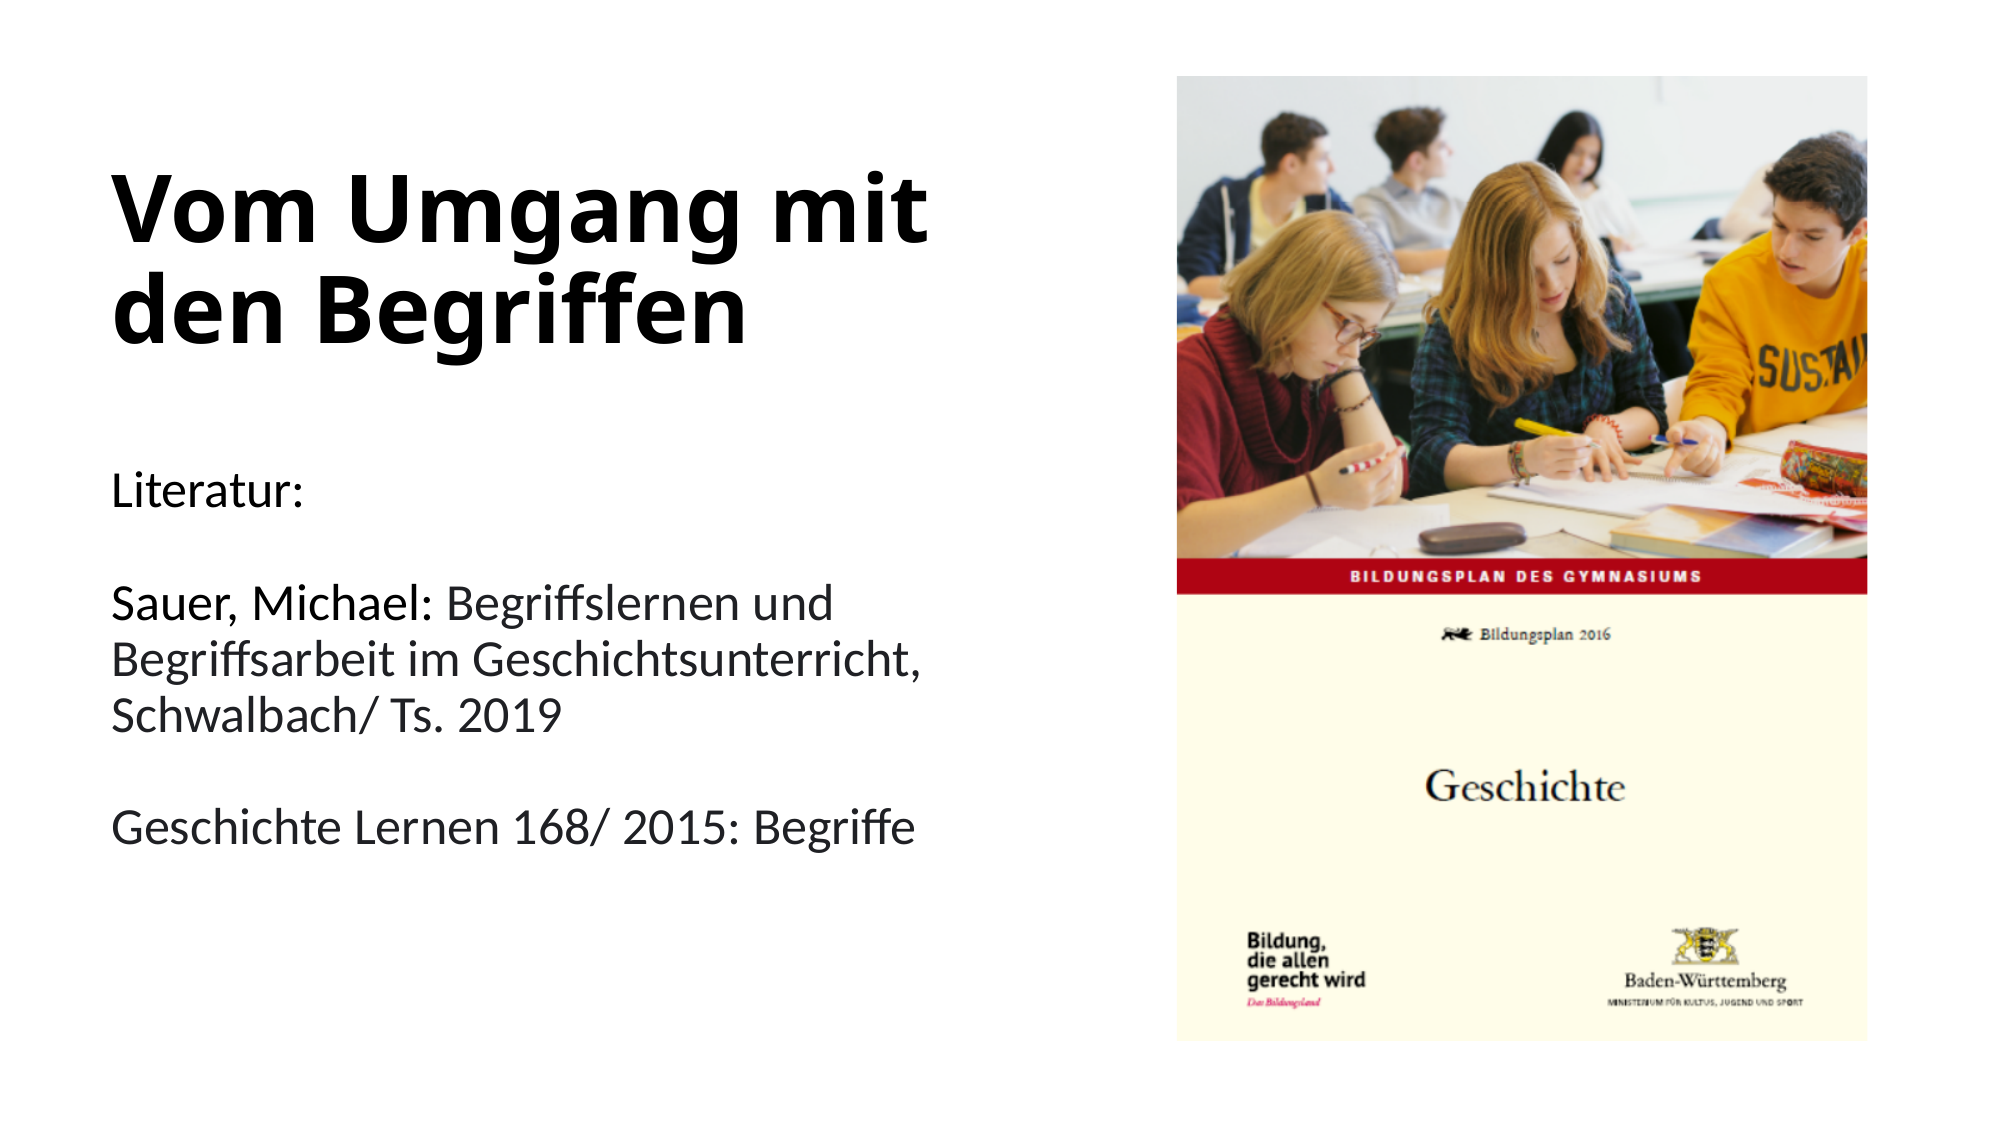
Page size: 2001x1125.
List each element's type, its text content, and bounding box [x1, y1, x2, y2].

picture [1176, 75, 1868, 1041]
text_box Vom Umgang mit den Begriffen Literatur: Sauer, Michael: Begriffslernen und Begriffsarbeit im Geschichtsunterricht, Schwalbach/ Ts. 2019 Geschichte Lernen 168/ 2015: Begriffe [96, 151, 1092, 965]
